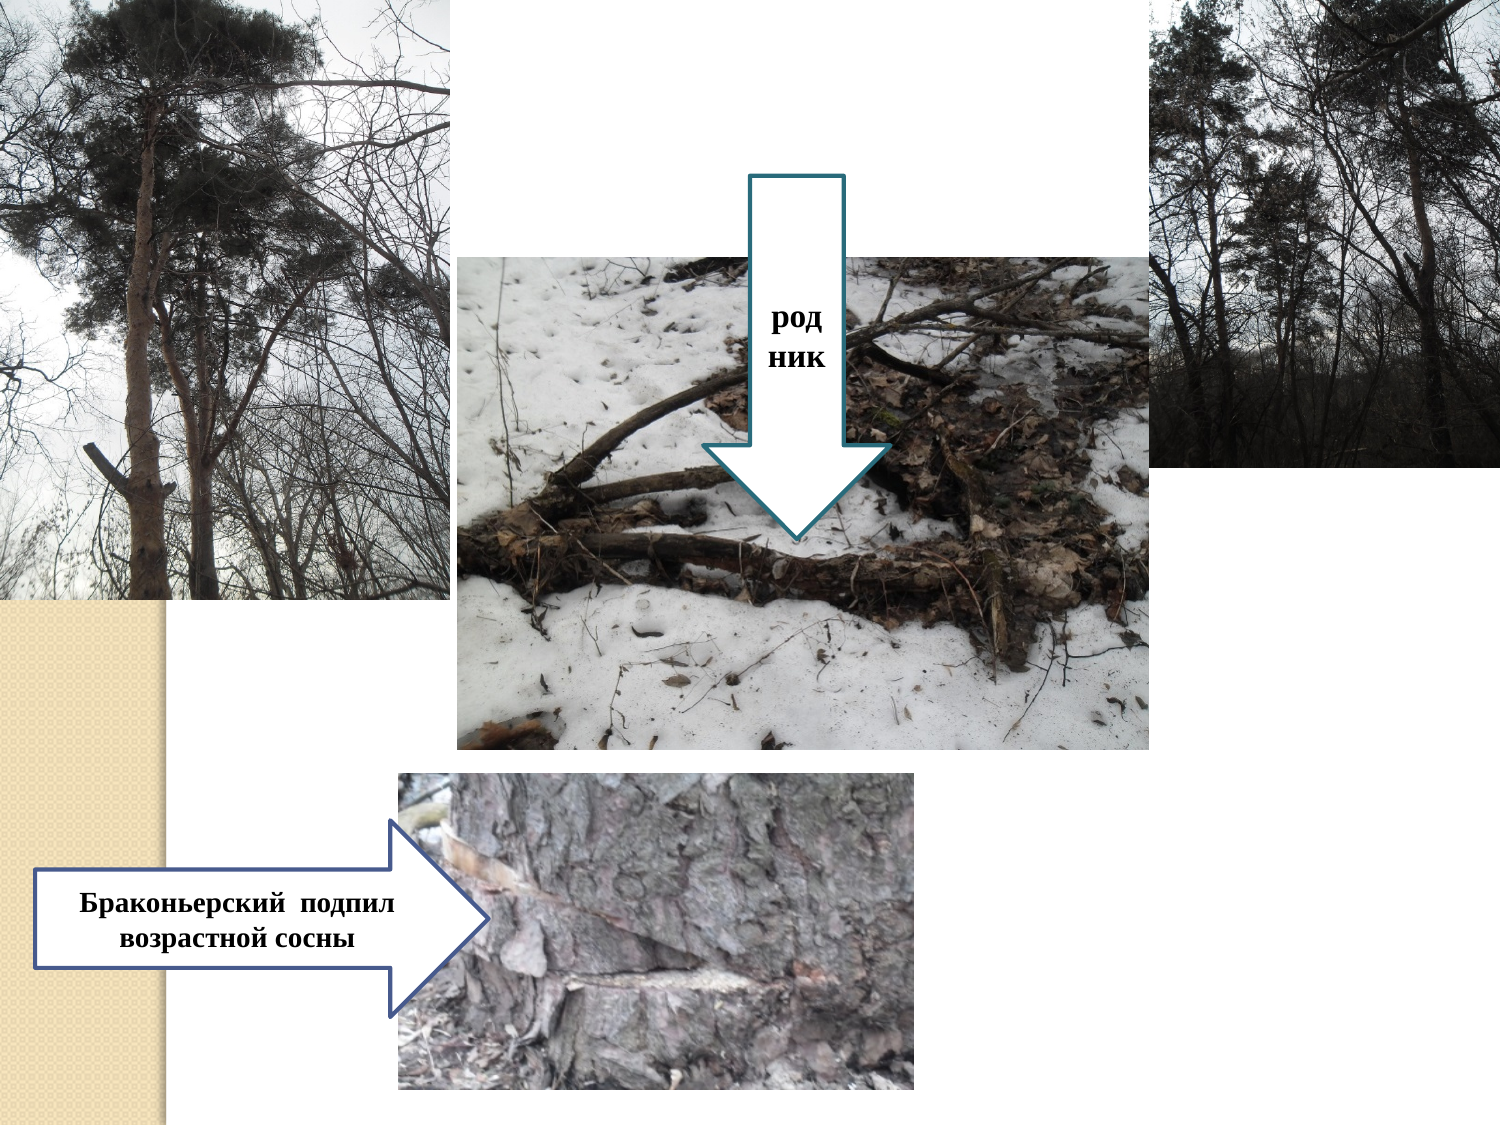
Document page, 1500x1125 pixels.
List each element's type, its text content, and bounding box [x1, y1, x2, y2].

text_box Браконьерский подпил возрастной сосны [33, 818, 391, 1019]
picture [456, 0, 1500, 751]
picture [398, 773, 915, 1091]
picture [0, 0, 451, 601]
text_box родник [747, 173, 846, 254]
